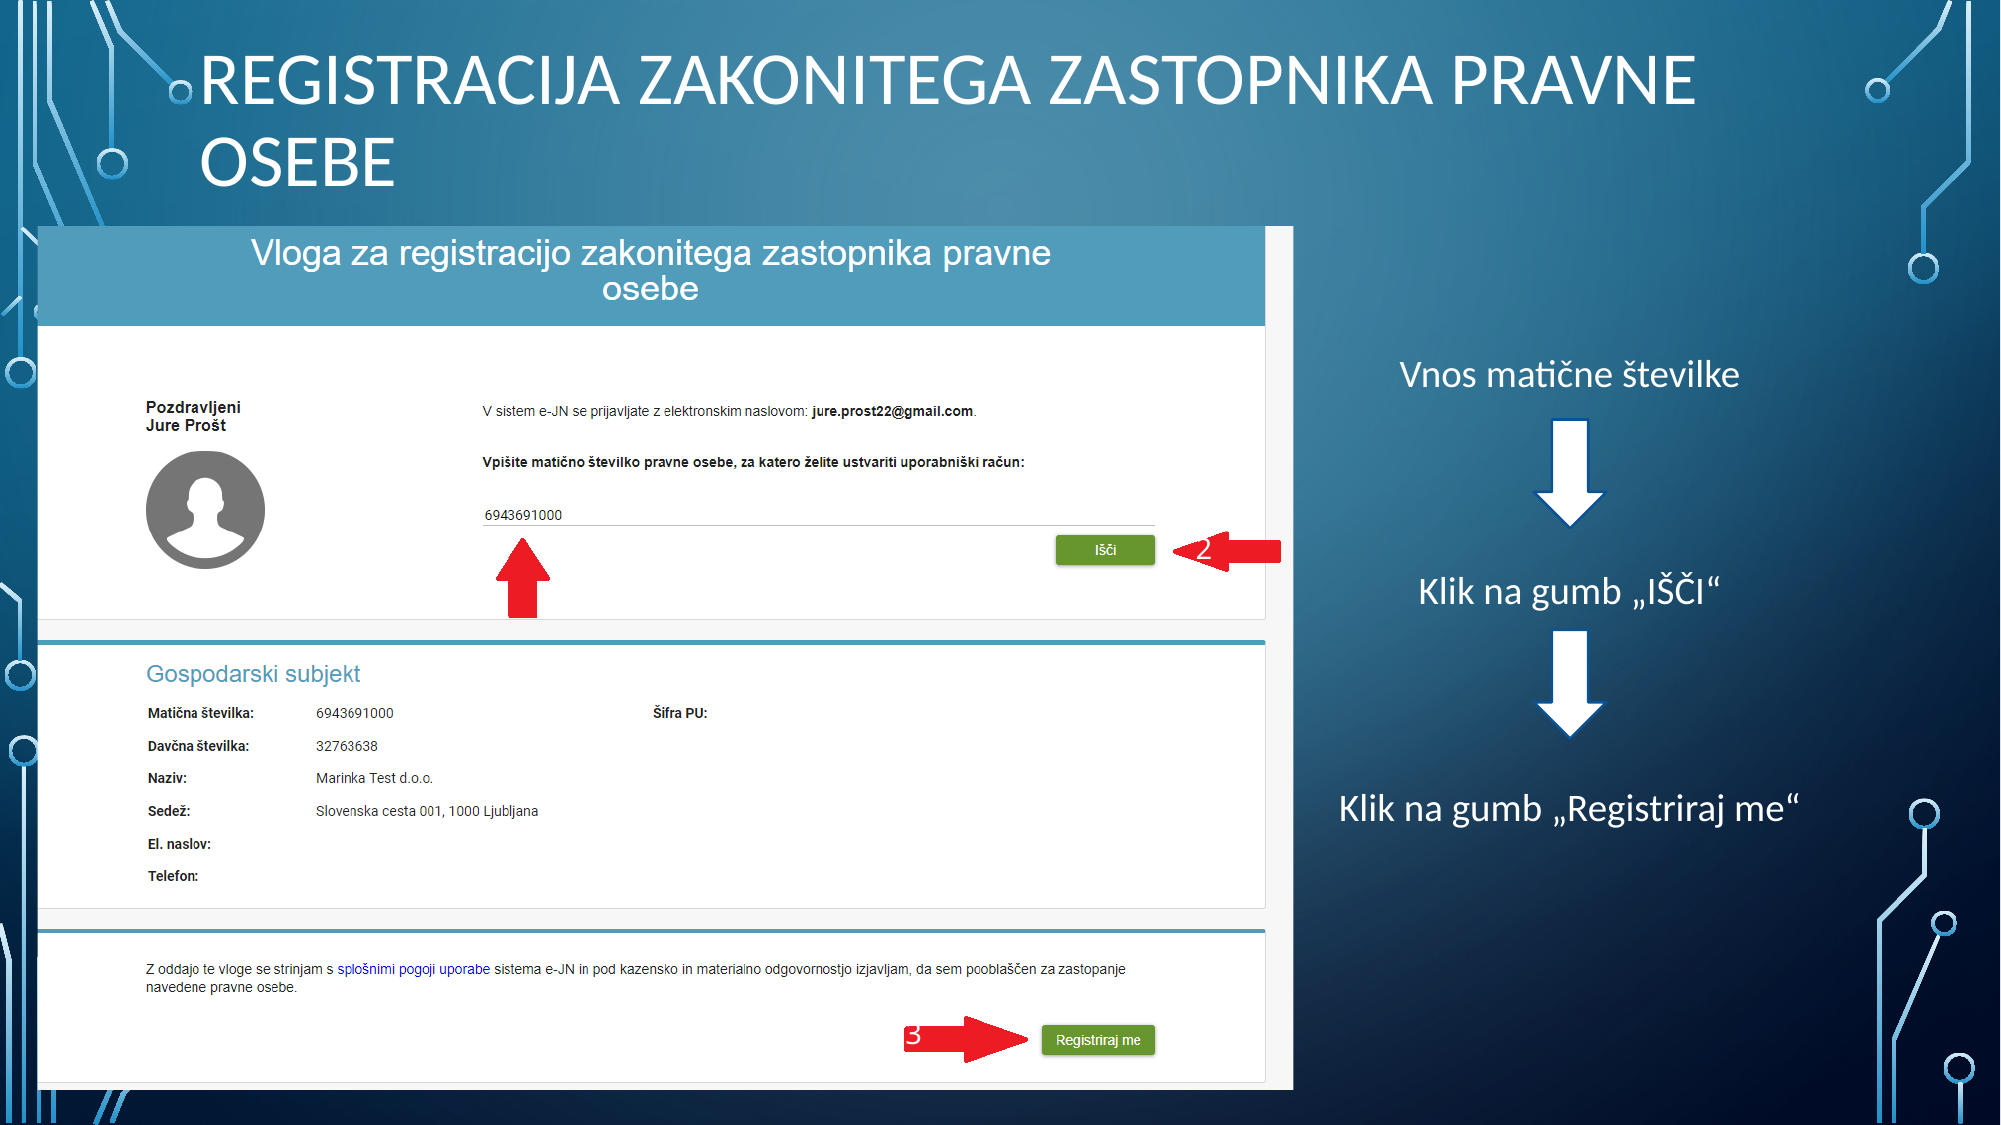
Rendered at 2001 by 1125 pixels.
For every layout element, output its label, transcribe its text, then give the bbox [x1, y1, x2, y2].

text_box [1294, 331, 1904, 841]
picture [37, 225, 1294, 1090]
title REGISTRACIJa ZAKONITEGA ZASTOPNIKA PRAVNE OSEBE [184, 0, 1909, 243]
